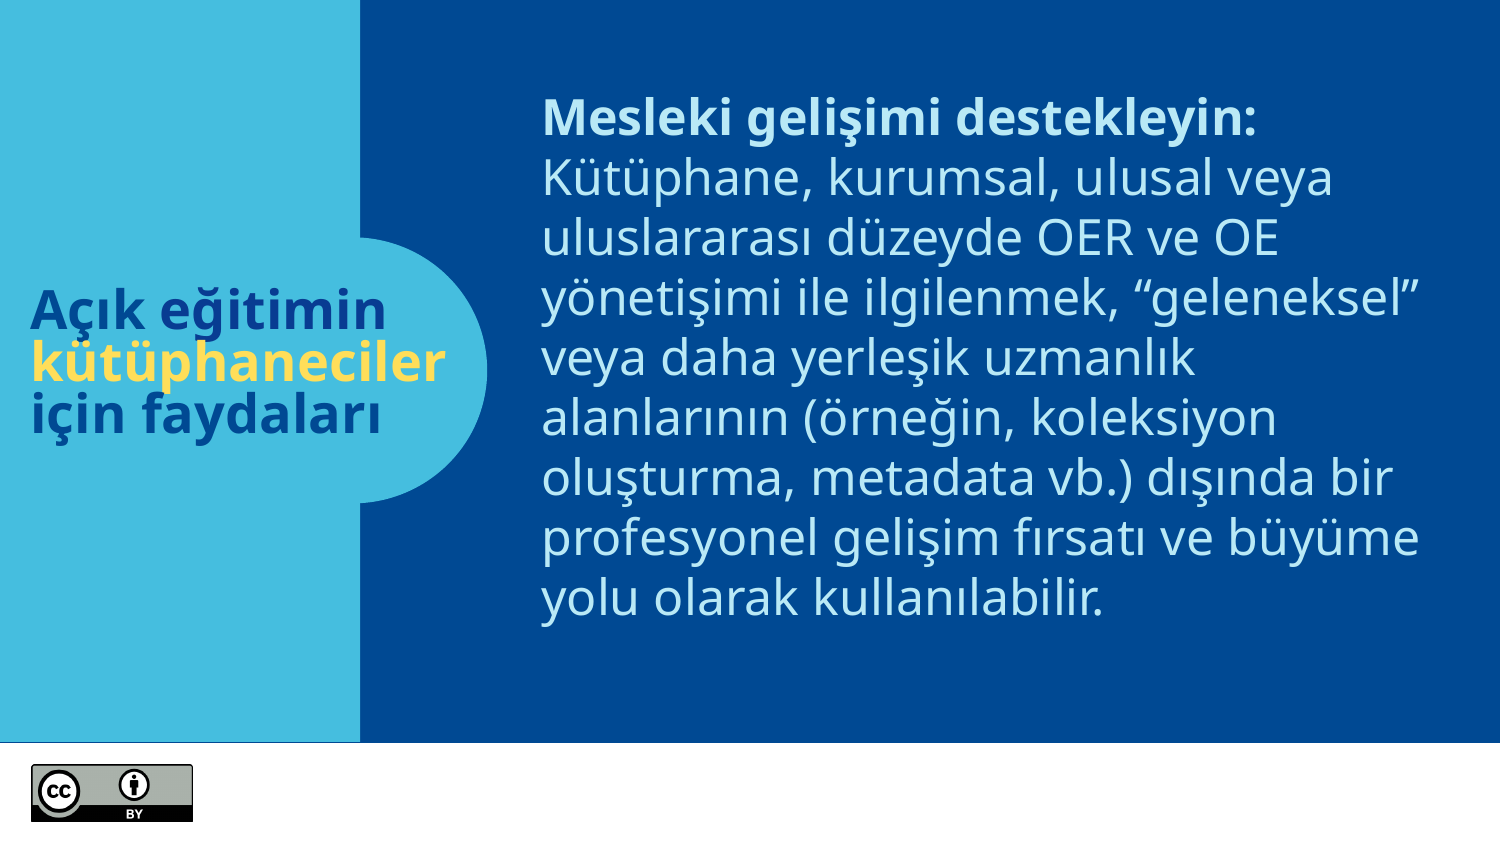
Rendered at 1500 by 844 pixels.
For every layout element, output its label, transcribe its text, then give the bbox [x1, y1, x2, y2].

text_box [0, 750, 1500, 844]
picture [31, 764, 193, 822]
text_box [260, 237, 445, 273]
text_box Mesleki gelişimi destekleyin: Kütüphane, kurumsal, ulusal veya uluslararası düzeyde OER ve OE yönetişimi ile ilgilenmek, “geleneksel” veya daha yerleşik uzmanlık alanlarının (örneğin, koleksiyon oluşturma, metadata vb.) dışında bir profesyonel gelişim fırsatı ve büyüme yolu olarak kullanılabilir. [526, 70, 1441, 701]
text_box Açık eğitimin kütüphaneciler için faydaları [15, 273, 465, 459]
text_box [0, 0, 361, 742]
text_box [465, 297, 488, 444]
text_box [252, 459, 453, 504]
